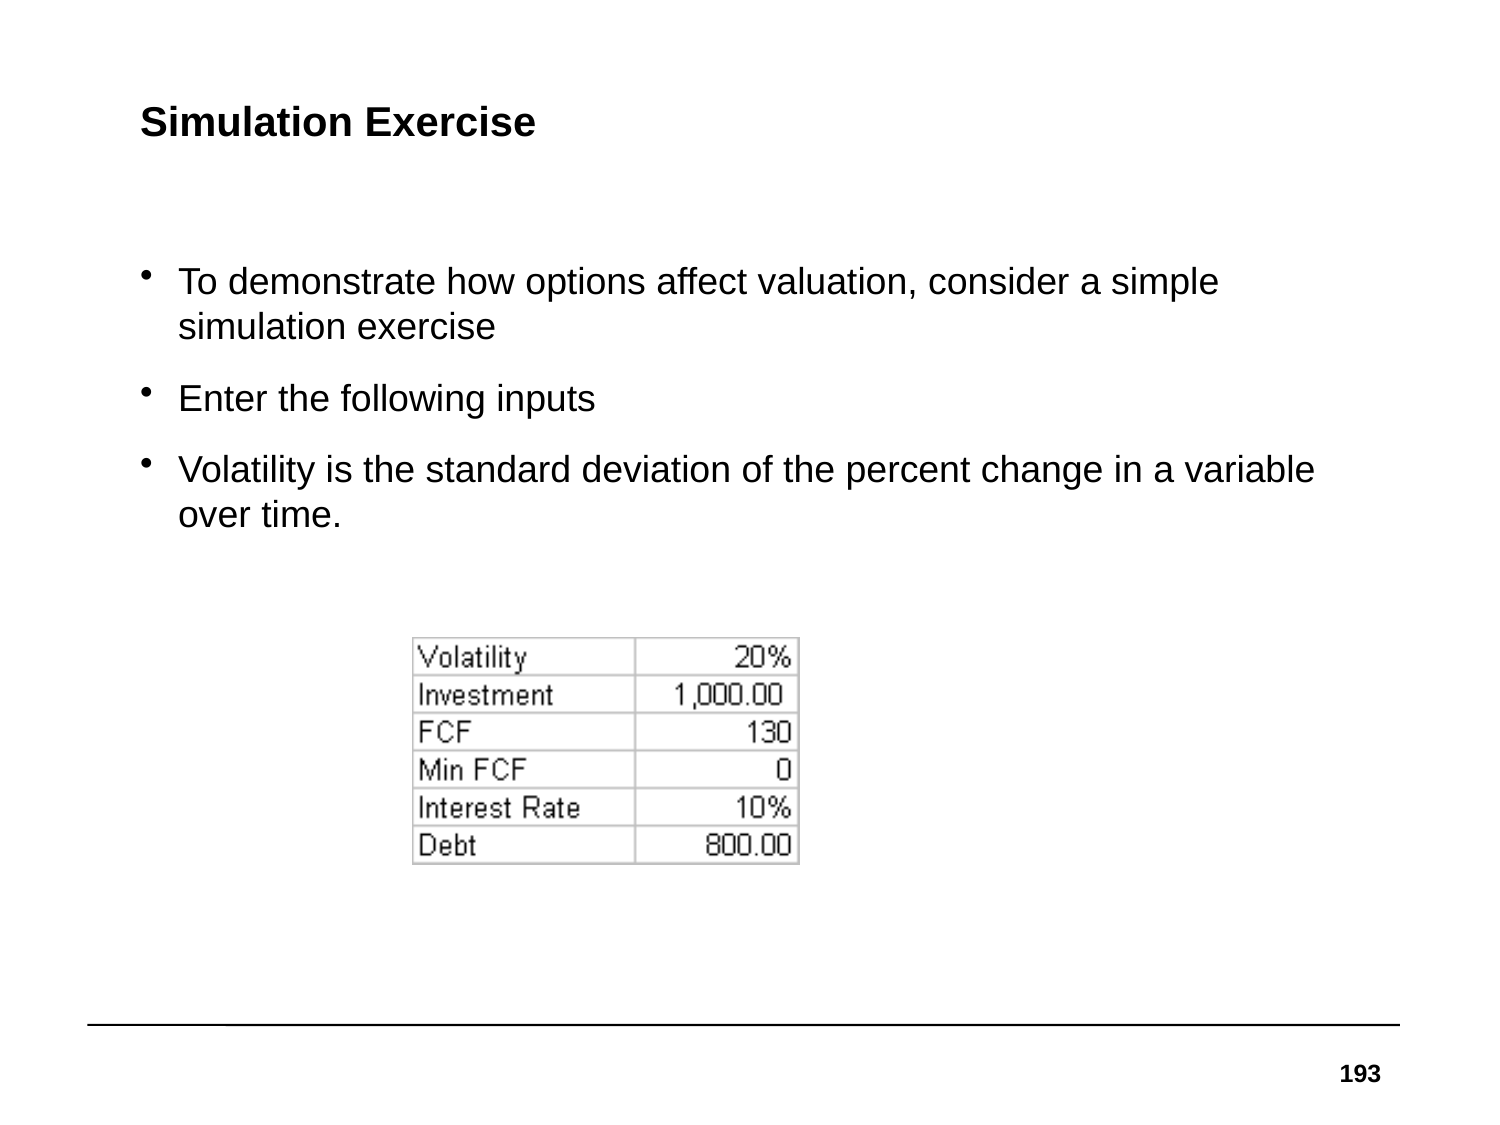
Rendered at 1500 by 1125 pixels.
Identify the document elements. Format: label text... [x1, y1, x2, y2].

picture [412, 637, 801, 865]
title Simulation Exercise [125, 87, 1375, 225]
list To demonstrate how options affect valuation, consider a simple simulation exercise Enter the following inputs Volatility is the standard deviation of the percent change in a variable over time. [125, 249, 1338, 1000]
